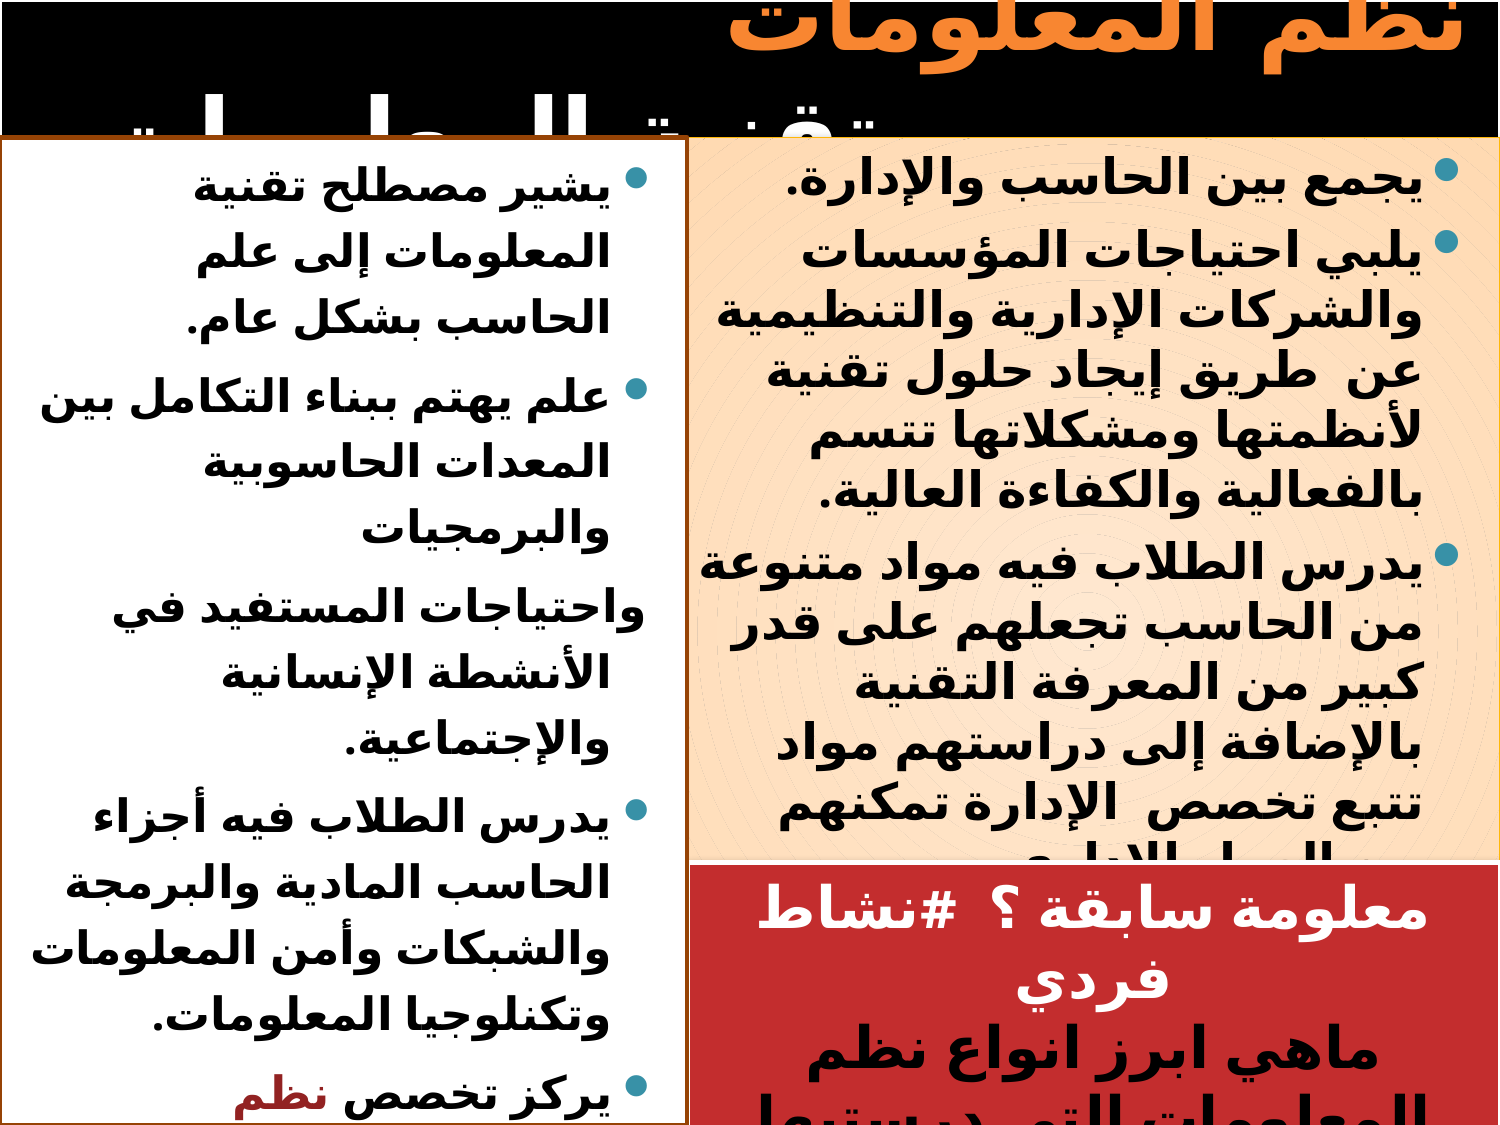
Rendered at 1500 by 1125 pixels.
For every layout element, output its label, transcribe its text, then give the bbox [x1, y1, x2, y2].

text_box معلومة سابقة ؟ #نشاط فردي ماهي ابرز انواع نظم المعلومات التي درستيها سابقاً ؟ [689, 860, 1500, 1125]
text_box يشير مصطلح تقنية المعلومات إلى علم الحاسب بشكل عام. علم يهتم ببناء التكامل بين المعدات الحاسوبية والبرمجيات واحتياجات المستفيد في الأنشطة الإنسانية والإجتماعية. يدرس الطلاب فيه أجزاء الحاسب المادية والبرمجة والشبكات وأمن المعلومات وتكنلوجيا المعلومات. يركز تخصص نظم المعلومات على نظام المعلومات الإداري وكيفية استخدامه وتطويره بينما تخصص تقنية المعلومات يهتم بالتقنية المستخدمة لكافة القطاعات الإنسانية. [0, 135, 689, 1125]
text_box نظم المعلومات تقنية المعلومات [0, 0, 1500, 135]
text_box يجمع بين الحاسب والإدارة. يلبي احتياجات المؤسسات والشركات الإدارية والتنظيمية عن طريق إيجاد حلول تقنية لأنظمتها ومشكلاتها تتسم بالفعالية والكفاءة العالية. يدرس الطلاب فيه مواد متنوعة من الحاسب تجعلهم على قدر كبير من المعرفة التقنية بالإضافة إلى دراستهم مواد تتبع تخصص الإدارة تمكنهم من العمل الإداري. مع التوسع في استخدام انظمة المعلومات ظهرت العديد من الأنظمة المعلوماتية [689, 137, 1500, 859]
